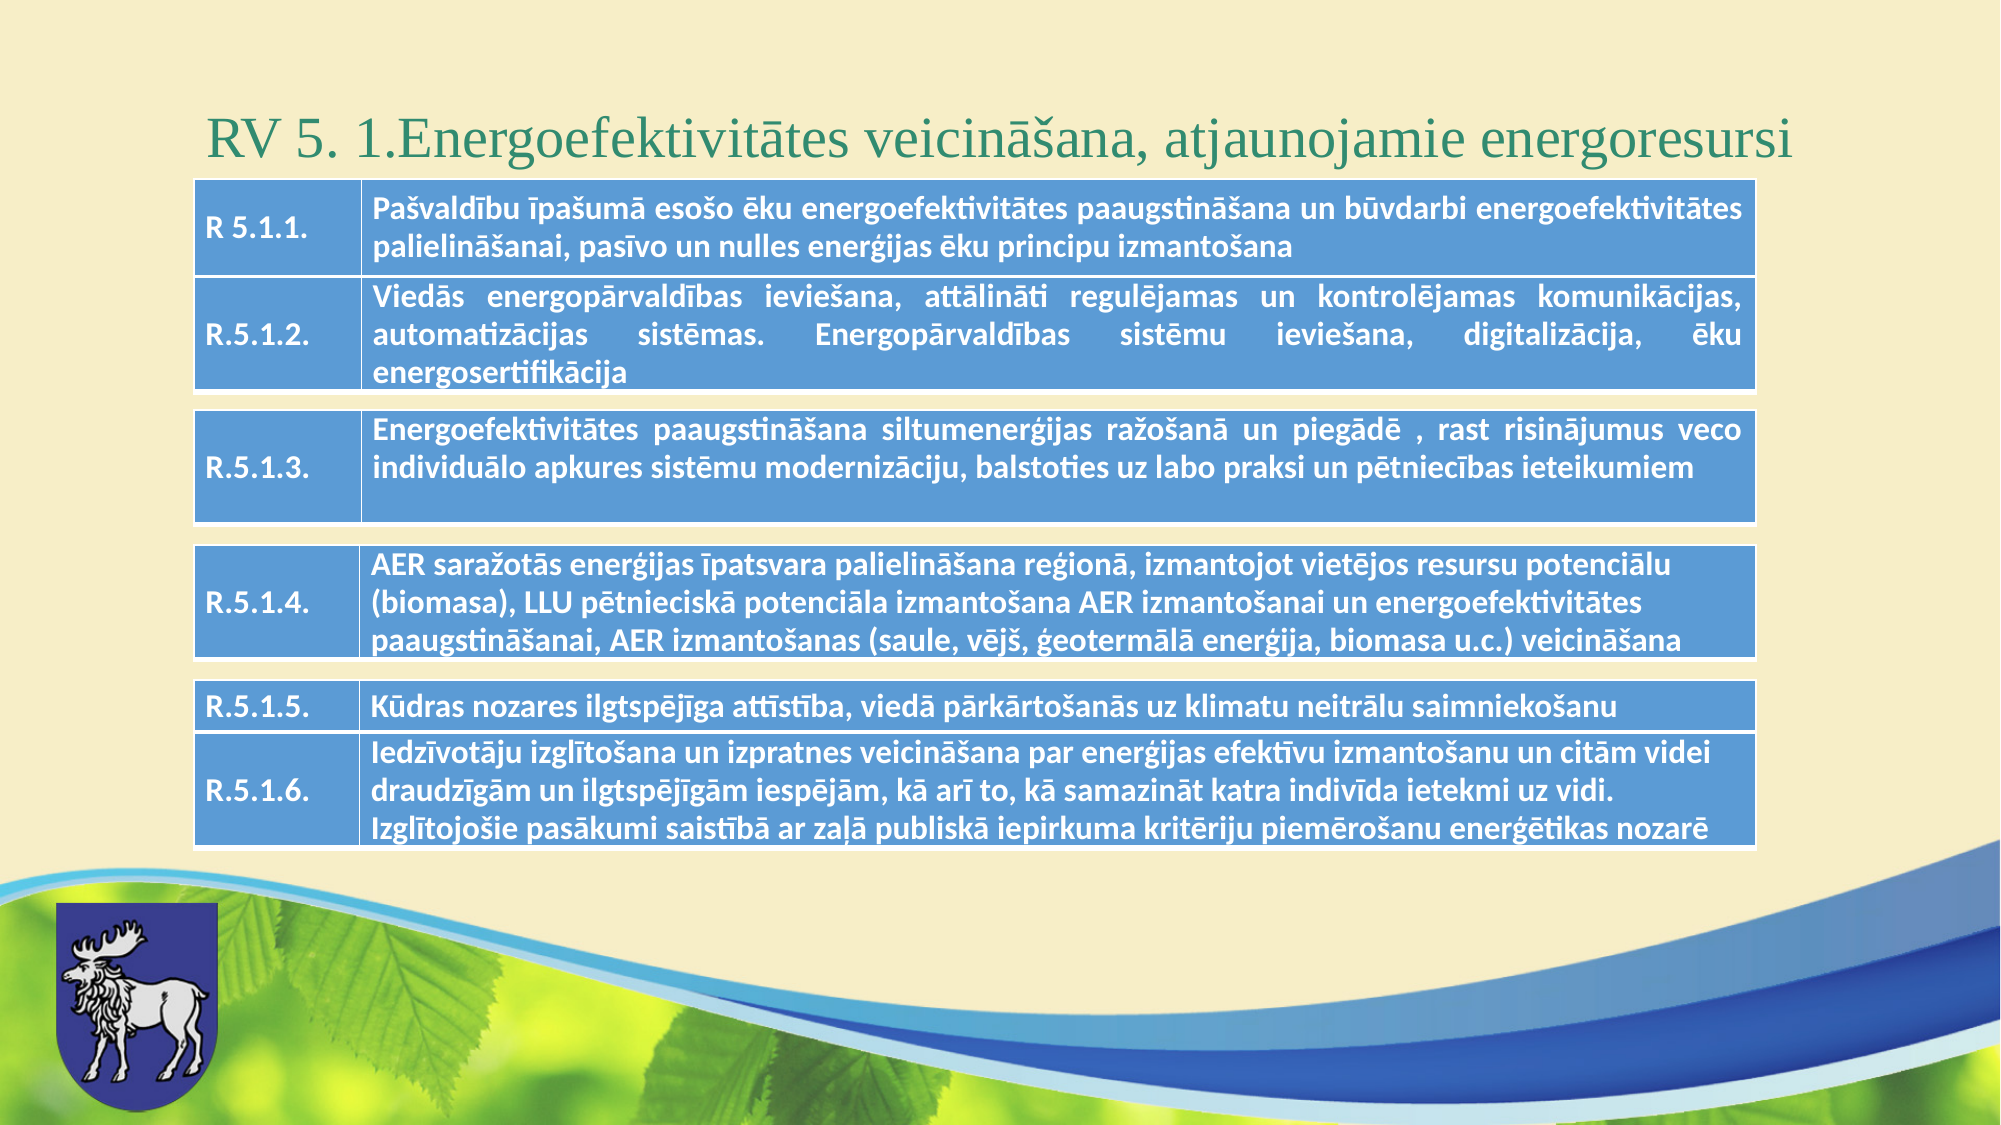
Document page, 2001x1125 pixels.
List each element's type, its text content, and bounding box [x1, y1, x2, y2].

picture [0, 0, 2001, 1125]
table_header Pašvaldību īpašumā esošo ēku energoefektivitātes paaugstināšana un būvdarbi energoefektivitātes palielināšanai, pasīvo un nulles enerģijas ēku principu izmantošana [362, 180, 1755, 275]
table_header R.5.1.3. [195, 411, 361, 522]
table_header R.5.1.6. [195, 734, 359, 845]
table_header R.5.1.5. [195, 681, 359, 730]
table_header Kūdras nozares ilgtspējīga attīstība, viedā pārkārtošanās uz klimatu neitrālu saimniekošanu [360, 681, 1755, 730]
table_header AER saražotās enerģijas īpatsvara palielināšana reģionā, izmantojot vietējos resursu potenciālu (biomasa), LLU pētnieciskā potenciāla izmantošana AER izmantošanai un energoefektivitātes paaugstināšanai, AER izmantošanas (saule, vējš, ģeotermālā enerģija, biomasa u.c.) veicināšana [360, 546, 1755, 657]
table_header Iedzīvotāju izglītošana un izpratnes veicināšana par enerģijas efektīvu izmantošanu un citām videi draudzīgām un ilgtspējīgām iespējām, kā arī to, kā samazināt katra indivīda ietekmi uz vidi. Izglītojošie pasākumi saistībā ar zaļā publiskā iepirkuma kritēriju piemērošanu enerģētikas nozarē [360, 734, 1755, 845]
table_header R 5.1.1. [195, 180, 361, 275]
title RV 5. 1.Energoefektivitātes veicināšana, atjaunojamie energoresursi [137, 59, 1863, 278]
table_header R.5.1.4. [195, 546, 359, 657]
table_header Viedās energopārvaldības ieviešana, attālināti regulējamas un kontrolējamas komunikācijas, automatizācijas sistēmas. Energopārvaldības sistēmu ieviešana, digitalizācija, ēku energosertifikācija [362, 278, 1755, 389]
table_header R.5.1.2. [195, 278, 361, 389]
table_header Energoefektivitātes paaugstināšana siltumenerģijas ražošanā un piegādē , rast risinājumus veco individuālo apkures sistēmu modernizāciju, balstoties uz labo praksi un pētniecības ieteikumiem [362, 411, 1755, 522]
